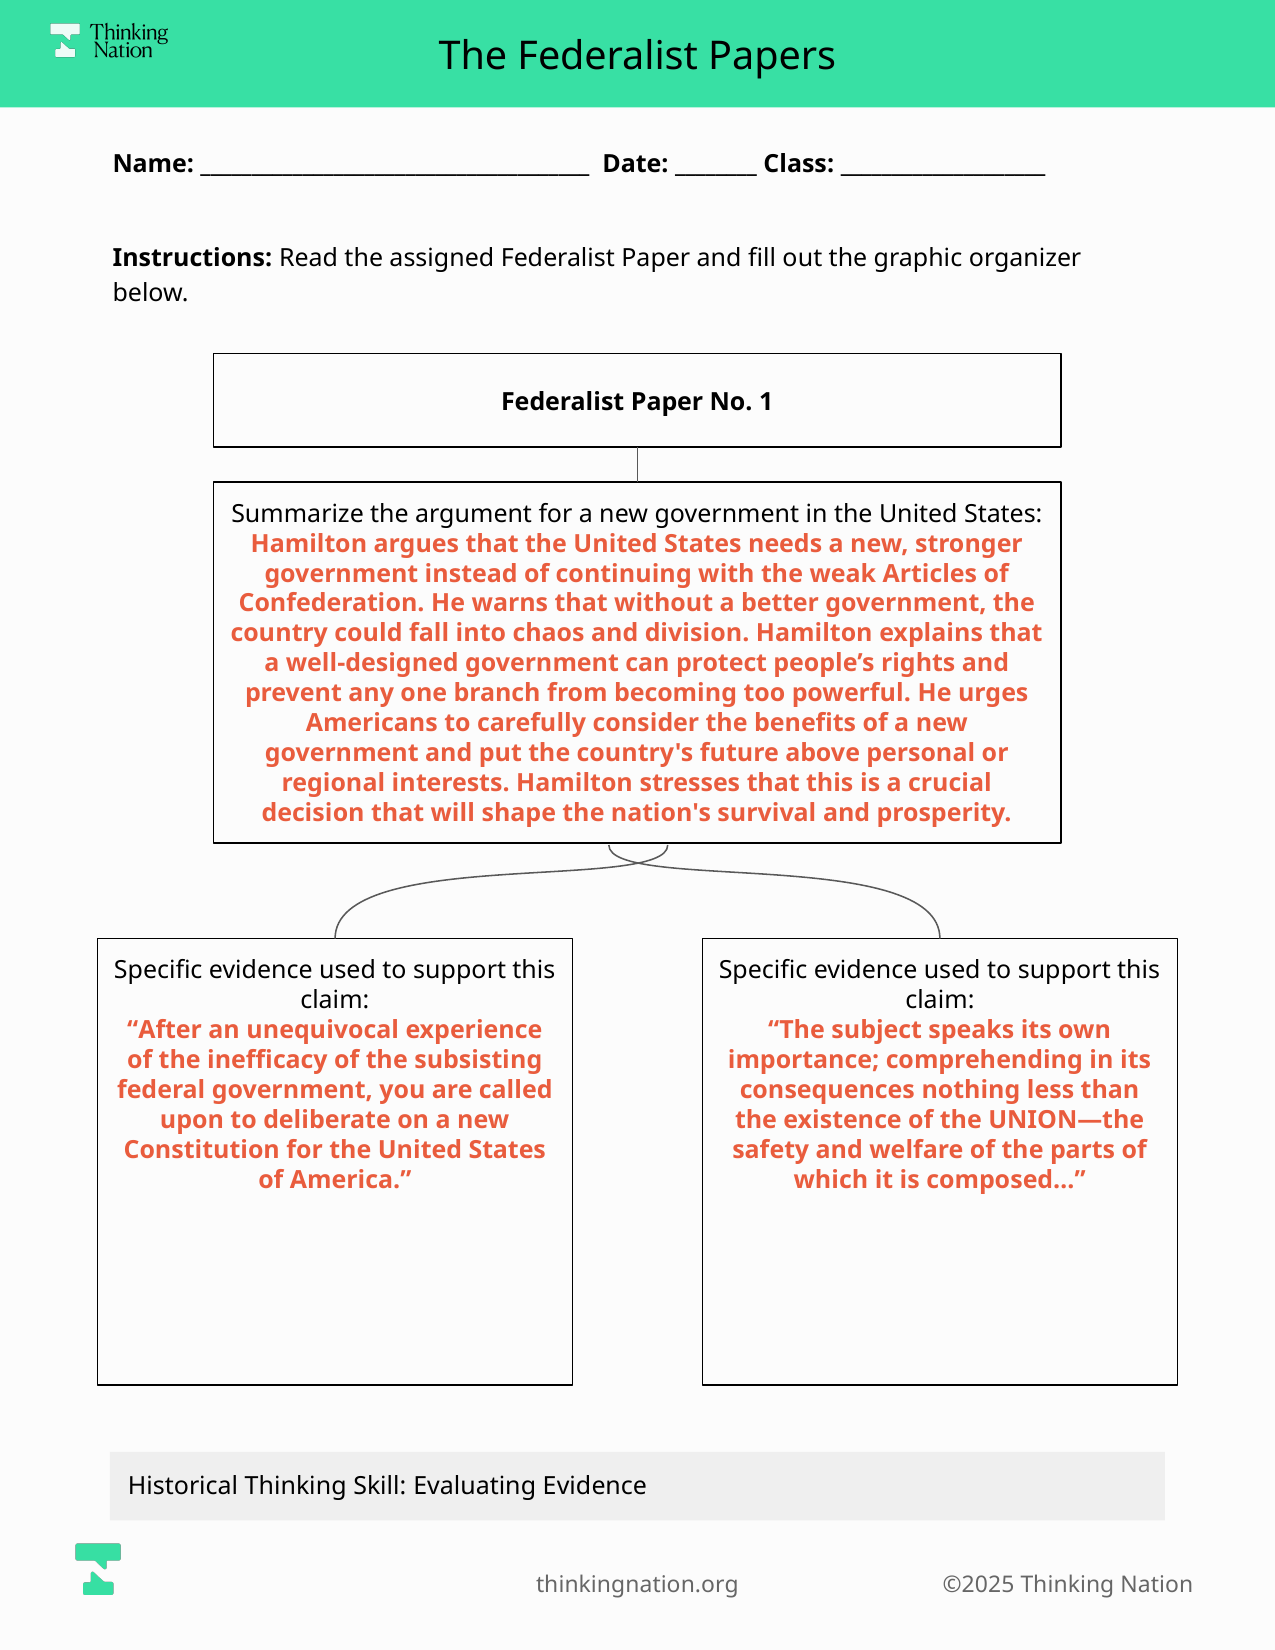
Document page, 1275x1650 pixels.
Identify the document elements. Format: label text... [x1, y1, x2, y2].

picture [36, 12, 172, 69]
text_box Specific evidence used to support this claim: “After an unequivocal experience of the inefficacy of the subsisting federal government, you are called upon to deliberate on a new Constitution for the United States of America.” [97, 938, 573, 1385]
text_box The Federalist Papers [0, 0, 1275, 108]
text_box Specific evidence used to support this claim: “The subject speaks its own importance; comprehending in its consequences nothing less than the existence of the UNION—the safety and welfare of the parts of which it is composed…” [702, 938, 1178, 1385]
picture [62, 1533, 134, 1605]
text_box Federalist Paper No. 1 [213, 353, 1062, 448]
text_box ©2025 Thinking Nation [907, 1553, 1210, 1605]
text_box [669, 844, 941, 939]
text_box Historical Thinking Skill: Evaluating Evidence [109, 1451, 1165, 1521]
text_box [334, 844, 668, 939]
text_box Name: ______________________________________ Date: ________ Class: ____________________ Instructions: Read the assigned Federalist Paper and fill out the graphic organizer below. [97, 132, 1178, 356]
text_box thinkingnation.org [486, 1553, 789, 1605]
text_box Summarize the argument for a new government in the United States: Hamilton argues that the United States needs a new, stronger government instead of continuing with the weak Articles of Confederation. He warns that without a better government, the country could fall into chaos and division. Hamilton explains that a well-designed government can protect people’s rights and prevent any one branch from becoming too powerful. He urges Americans to carefully consider the benefits of a new government and put the country's future above personal or regional interests. Hamilton stresses that this is a crucial decision that will shape the nation's survival and prosperity. [213, 482, 1062, 844]
